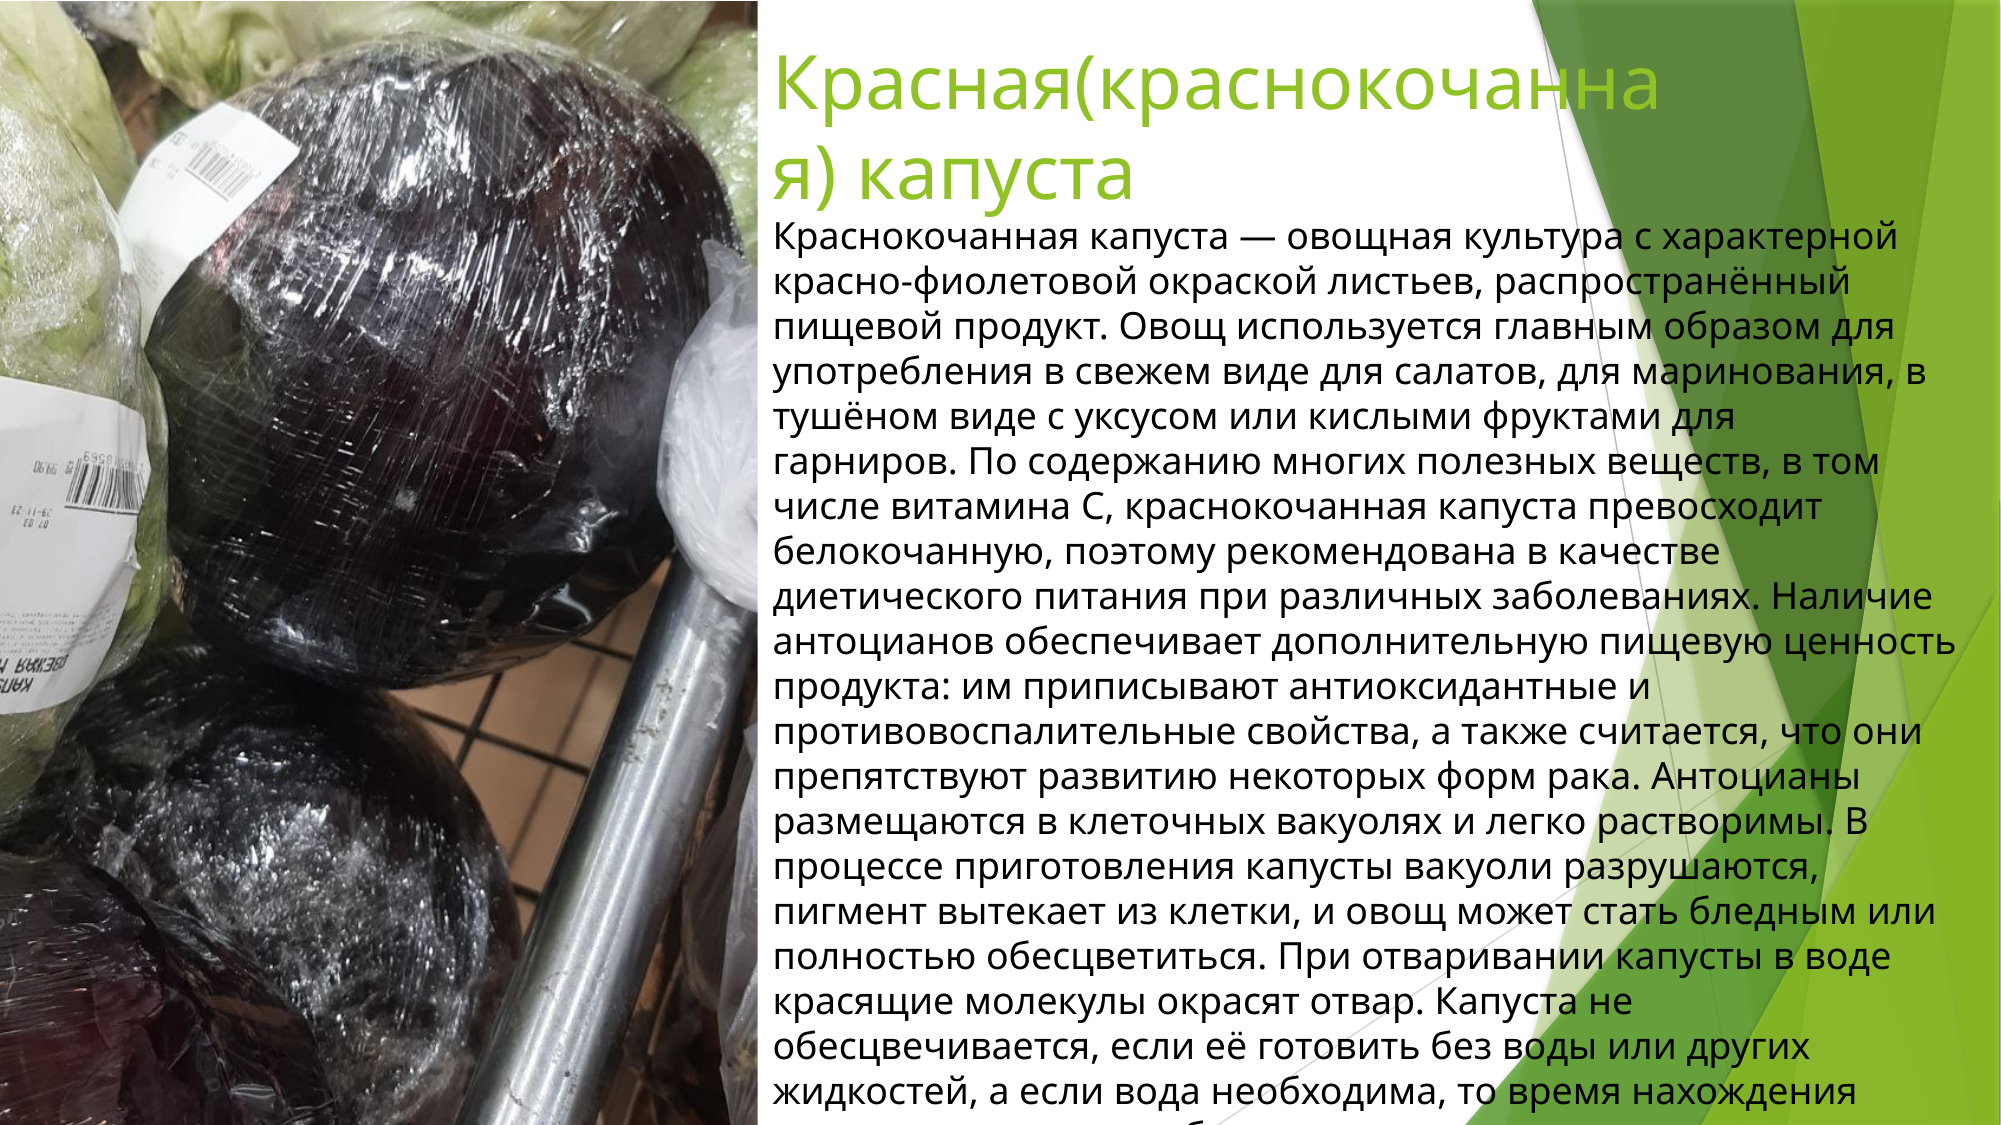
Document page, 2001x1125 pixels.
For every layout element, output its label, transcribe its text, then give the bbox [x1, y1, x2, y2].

text_box Краснокочанная капуста — овощная культура с характерной красно-фиолетовой окраской листьев, распространённый пищевой продукт. Овощ используется главным образом для употребления в свежем виде для салатов, для маринования, в тушёном виде с уксусом или кислыми фруктами для гарниров. По содержанию многих полезных веществ, в том числе витамина C, краснокочанная капуста превосходит белокочанную, поэтому рекомендована в качестве диетического питания при различных заболеваниях. Наличие антоцианов обеспечивает дополнительную пищевую ценность продукта: им приписывают антиоксидантные и противовоспалительные свойства, а также считается, что они препятствуют развитию некоторых форм рака. Антоцианы размещаются в клеточных вакуолях и легко растворимы. В процессе приготовления капусты вакуоли разрушаются, пигмент вытекает из клетки, и овощ может стать бледным или полностью обесцветиться. При отваривании капусты в воде красящие молекулы окрасят отвар. Капуста не обесцвечивается, если её готовить без воды или других жидкостей, а если вода необходима, то время нахождения овоща в воде должно быть как можно меньше. [763, 204, 1978, 1125]
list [0, 0, 759, 1125]
title Красная(краснокочанная) капуста [763, 26, 1702, 204]
